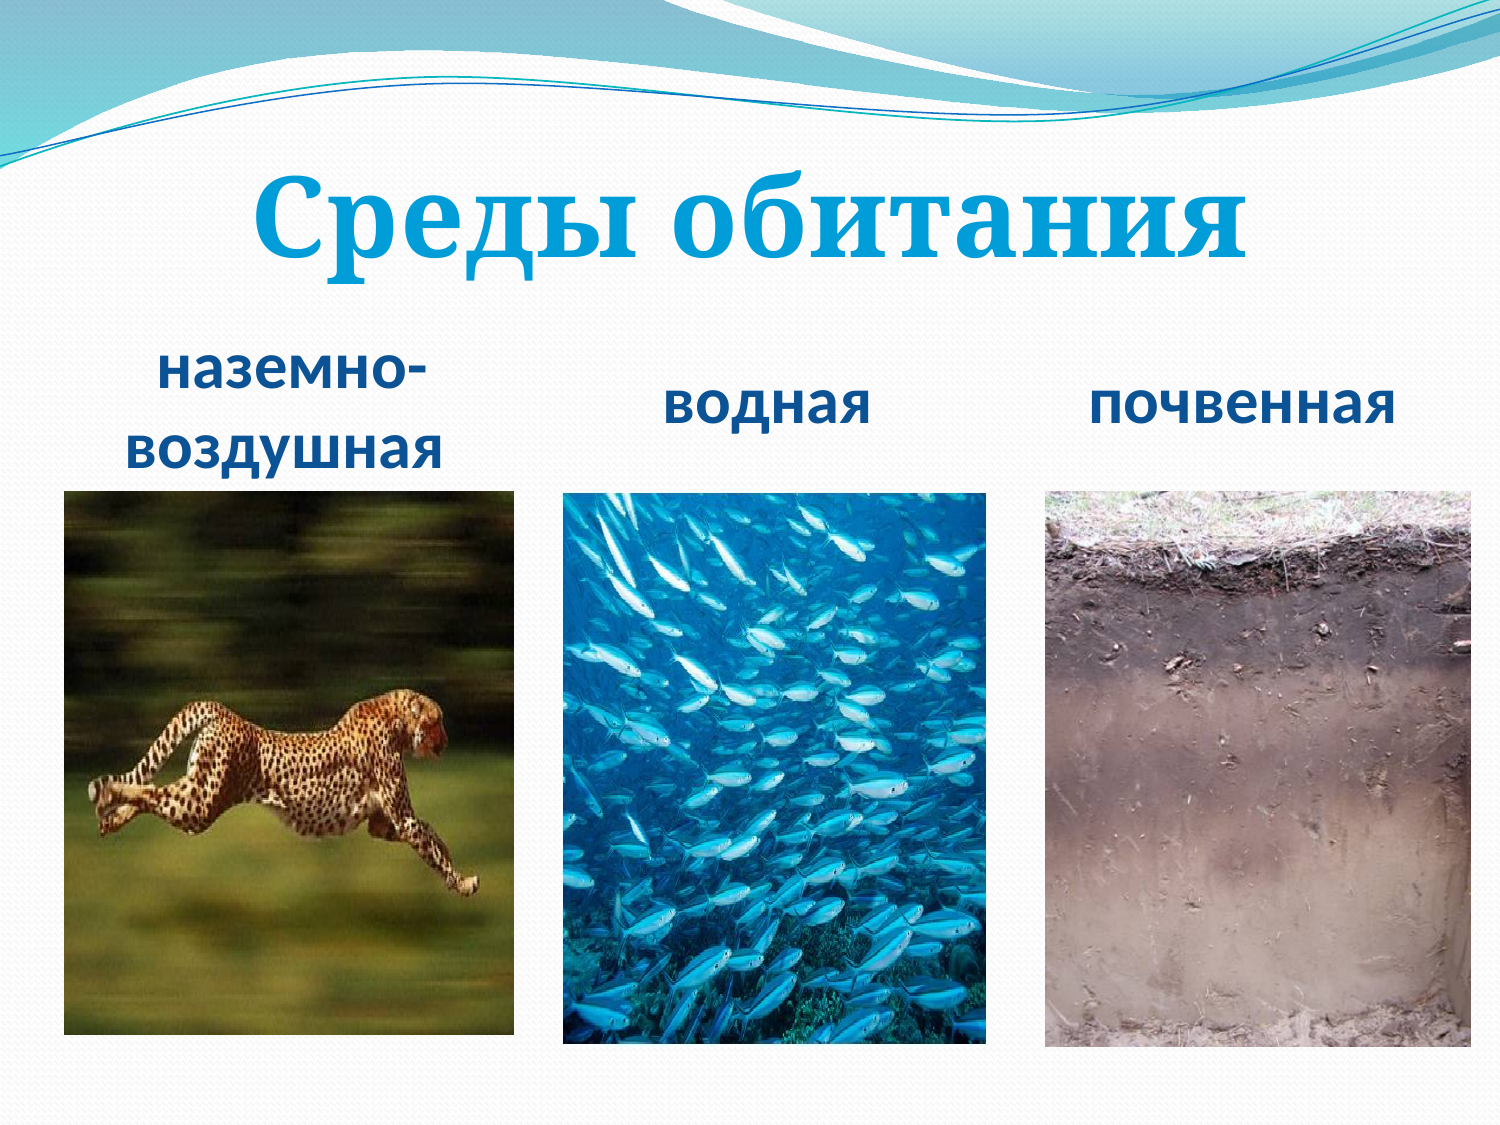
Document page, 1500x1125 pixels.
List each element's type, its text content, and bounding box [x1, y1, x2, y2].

text_box почвенная [1033, 349, 1453, 445]
picture [1045, 491, 1471, 1048]
picture [64, 491, 515, 1036]
text_box наземно-воздушная [64, 314, 520, 490]
text_box водная [584, 349, 951, 445]
text_box Среды обитания [206, 137, 1294, 288]
picture [560, 491, 987, 1048]
